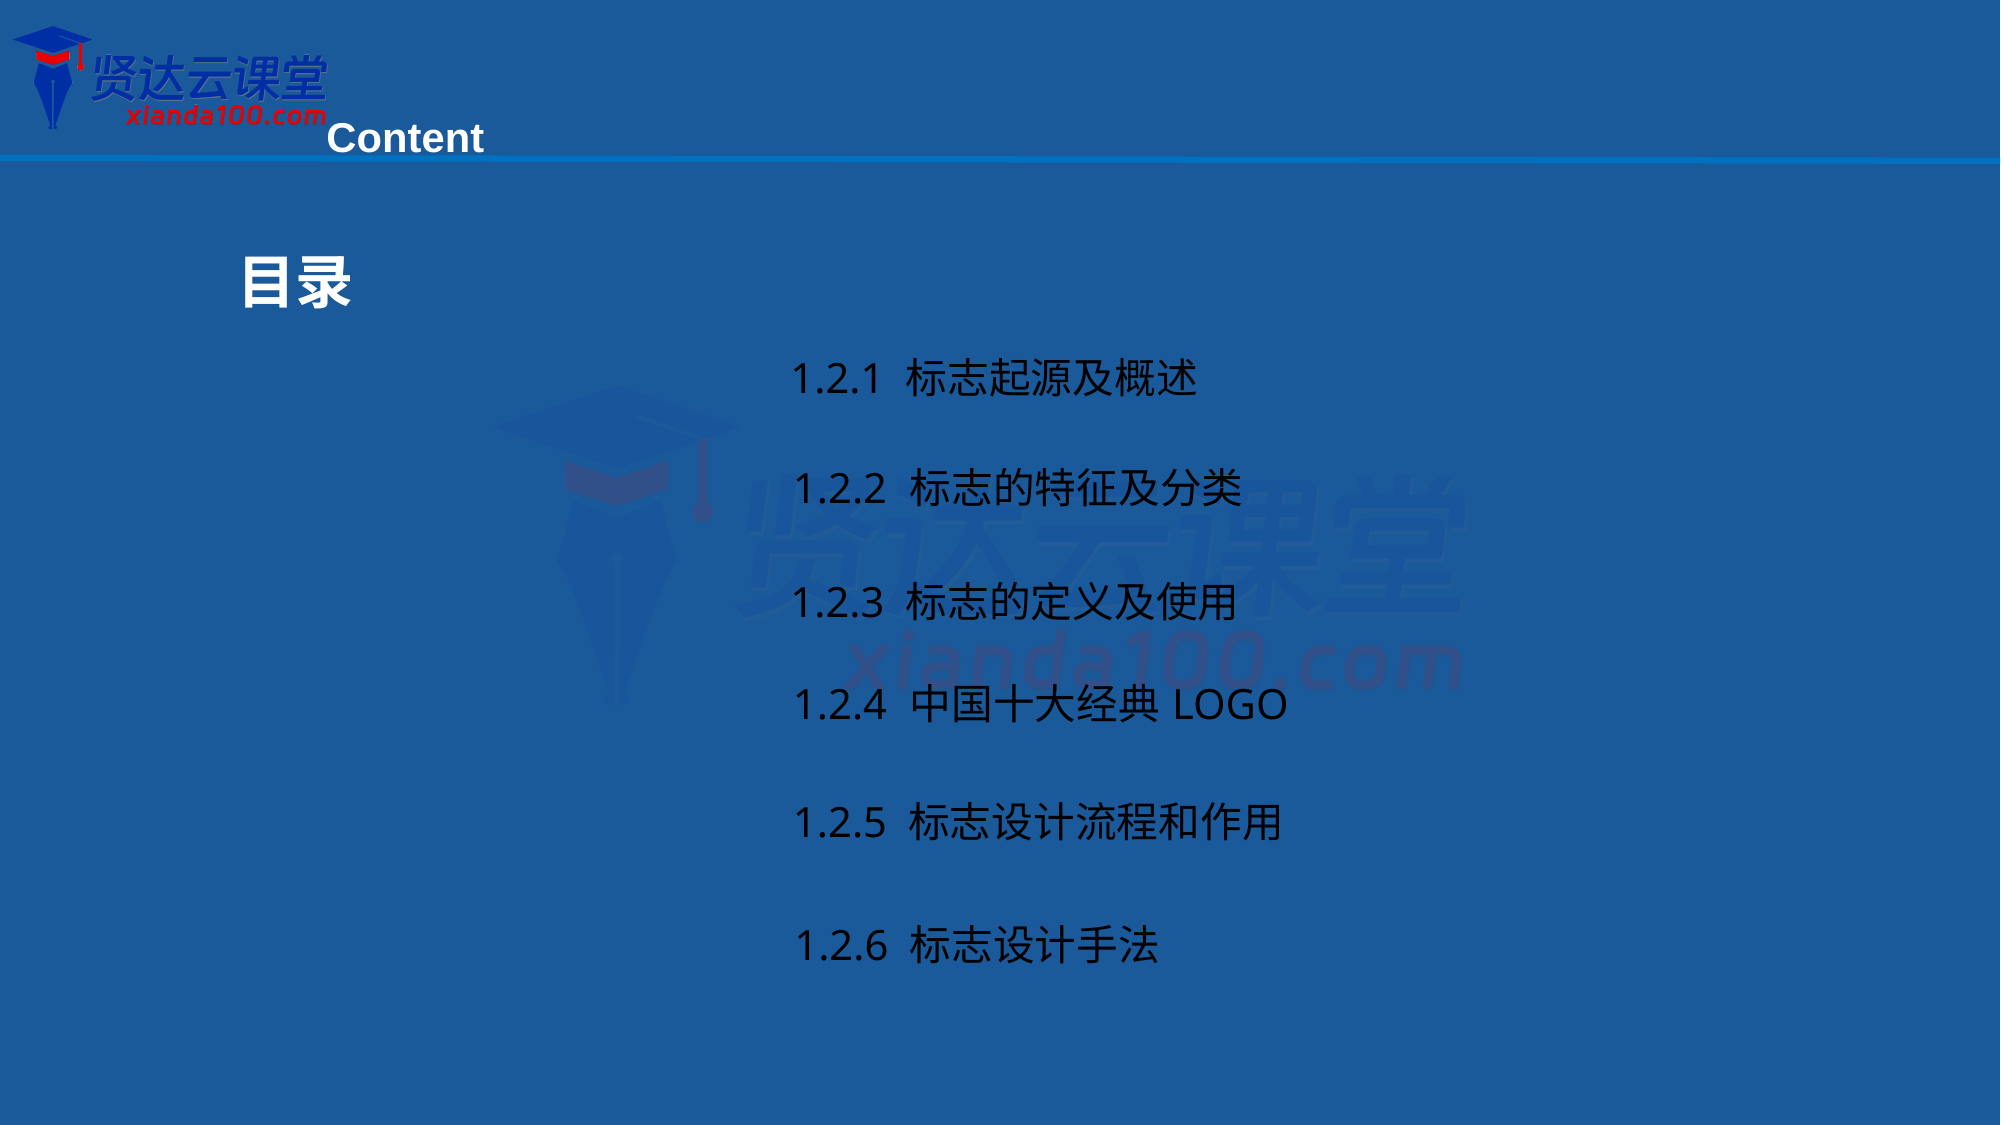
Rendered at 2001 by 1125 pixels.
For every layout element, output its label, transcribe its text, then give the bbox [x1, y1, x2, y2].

text_box Content [311, 103, 767, 169]
text_box 1.2.2 标志的特征及分类 [777, 438, 1499, 533]
text_box 1.2.6 标志设计手法 [779, 896, 1501, 991]
text_box 1.2.4 中国十大经典LOGO [777, 654, 1499, 749]
text_box 1.2.3 标志的定义及使用 [775, 553, 1497, 648]
text_box 目录 [135, 217, 457, 344]
text_box 1.2.5 标志设计流程和作用 [777, 773, 1499, 868]
picture [0, 7, 353, 155]
text_box 1.2.1 标志起源及概述 [775, 330, 1497, 425]
